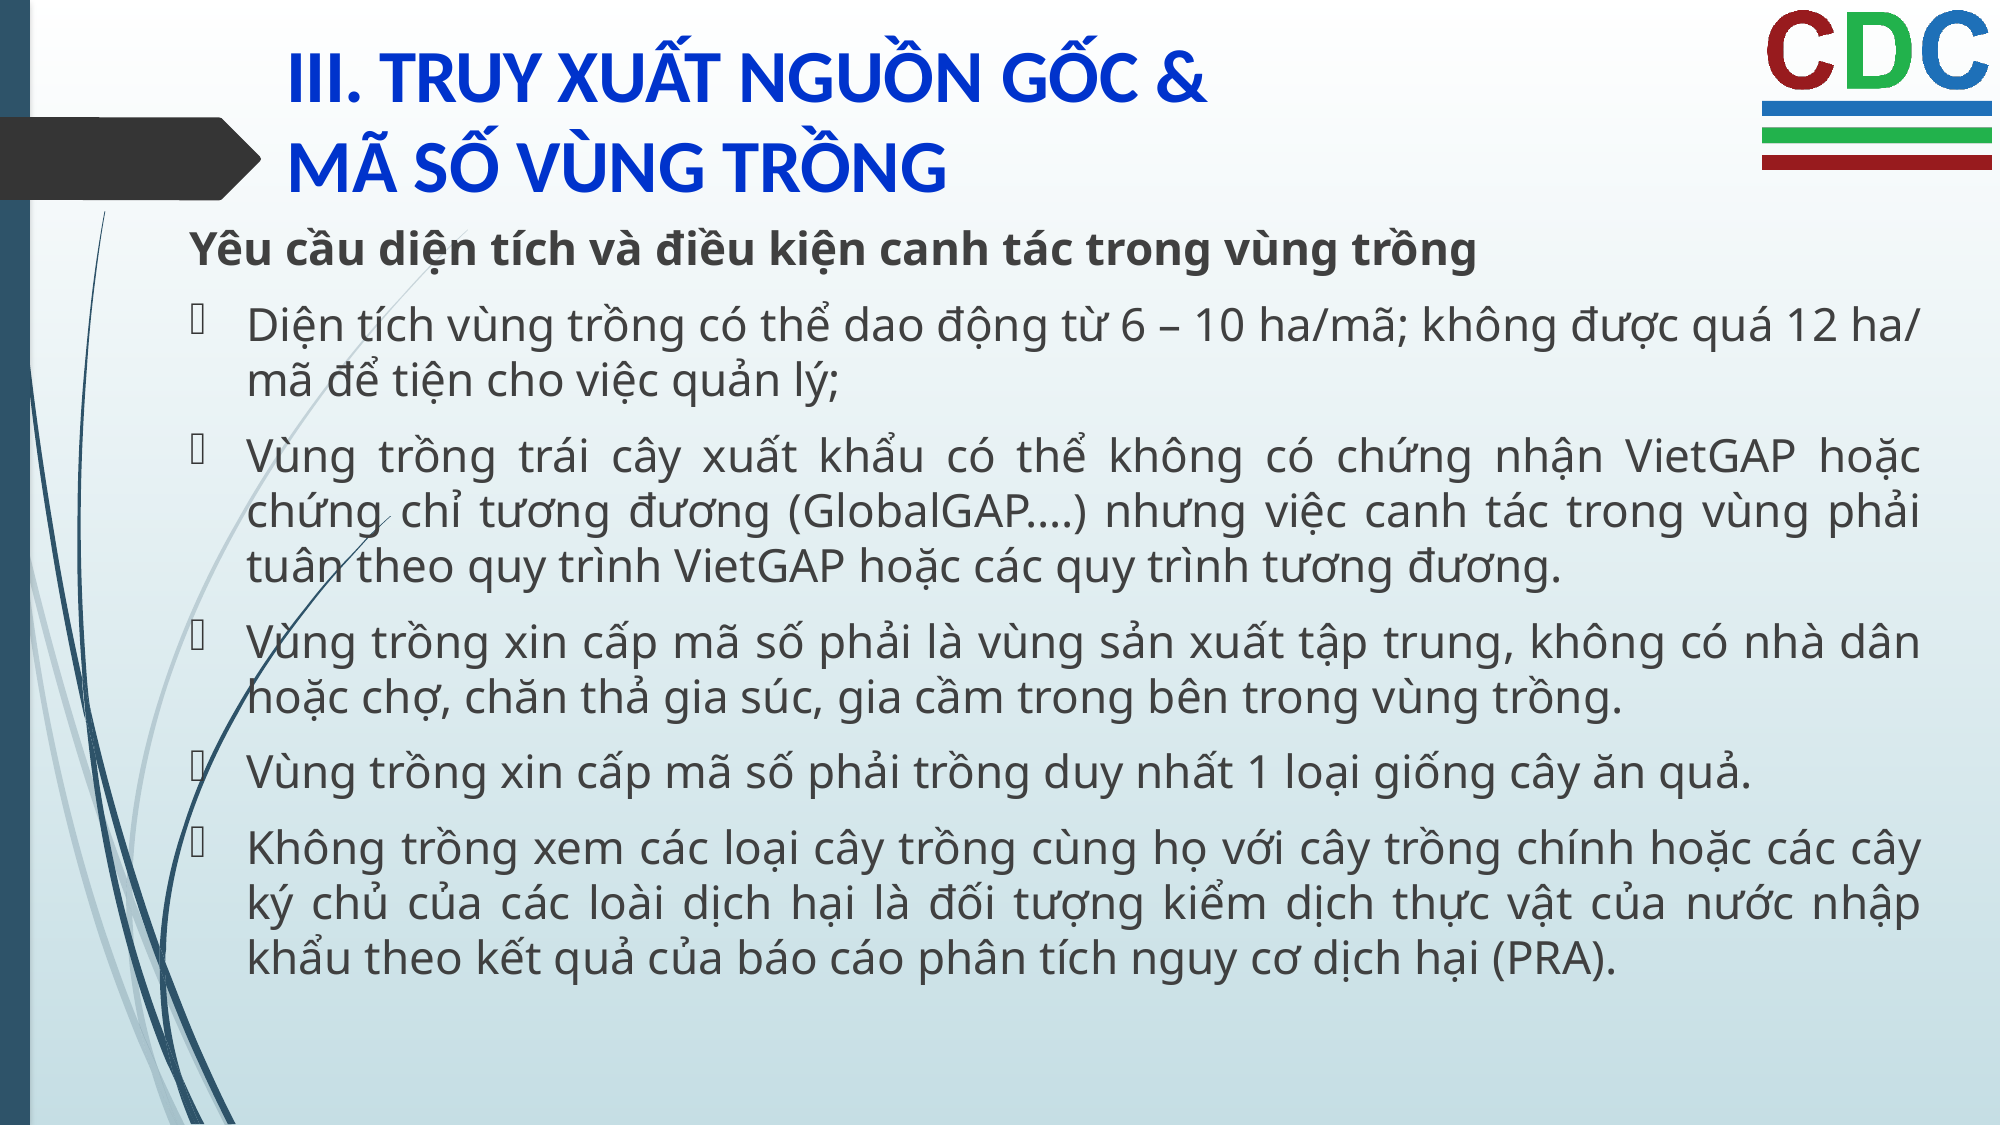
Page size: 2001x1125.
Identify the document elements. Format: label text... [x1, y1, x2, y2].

title III. TRUY XUẤT NGUỒN GỐC & MÃ SỐ VÙNG TRỒNG [284, 25, 1338, 212]
list Yêu cầu diện tích và điều kiện canh tác trong vùng trồng Diện tích vùng trồng có thể dao động từ 6 – 10 ha/mã; không được quá 12 ha/ mã để tiện cho việc quản lý; Vùng trồng trái cây xuất khẩu có thể không có chứng nhận VietGAP hoặc chứng chỉ tương đương (GlobalGAP….) nhưng việc canh tác trong vùng phải tuân theo quy trình VietGAP hoặc các quy trình tương đương. Vùng trồng xin cấp mã số phải là vùng sản xuất tập trung, không có nhà dân hoặc chợ, chăn thả gia súc, gia cầm trong bên trong vùng trồng. Vùng trồng xin cấp mã số phải trồng duy nhất 1 loại giống cây ăn quả. Không trồng xem các loại cây trồng cùng họ với cây trồng chính hoặc các cây ký chủ của các loài dịch hại là đối tượng kiểm dịch thực vật của nước nhập khẩu theo kết quả của báo cáo phân tích nguy cơ dịch hại (PRA). [174, 212, 1938, 833]
picture [1762, 10, 1992, 170]
